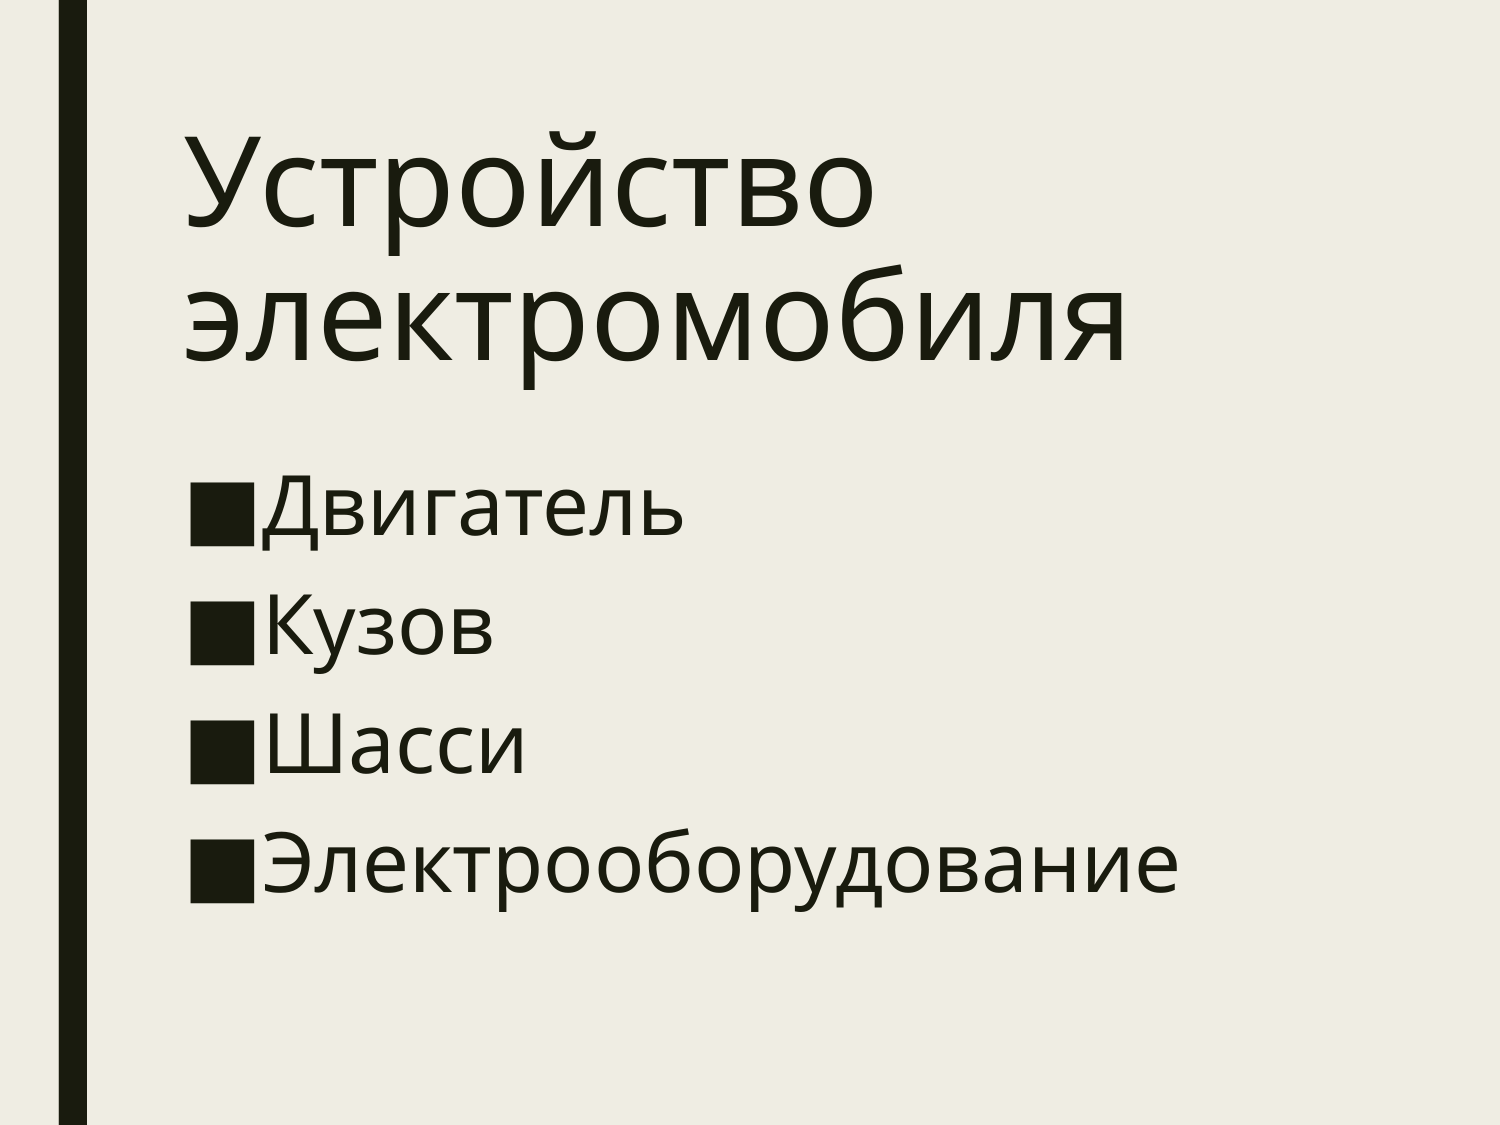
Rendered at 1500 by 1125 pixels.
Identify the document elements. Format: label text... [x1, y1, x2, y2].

list Двигатель Кузов Шасси Электрооборудование [168, 452, 1351, 1059]
title Устройство электромобиля [168, 112, 1351, 357]
